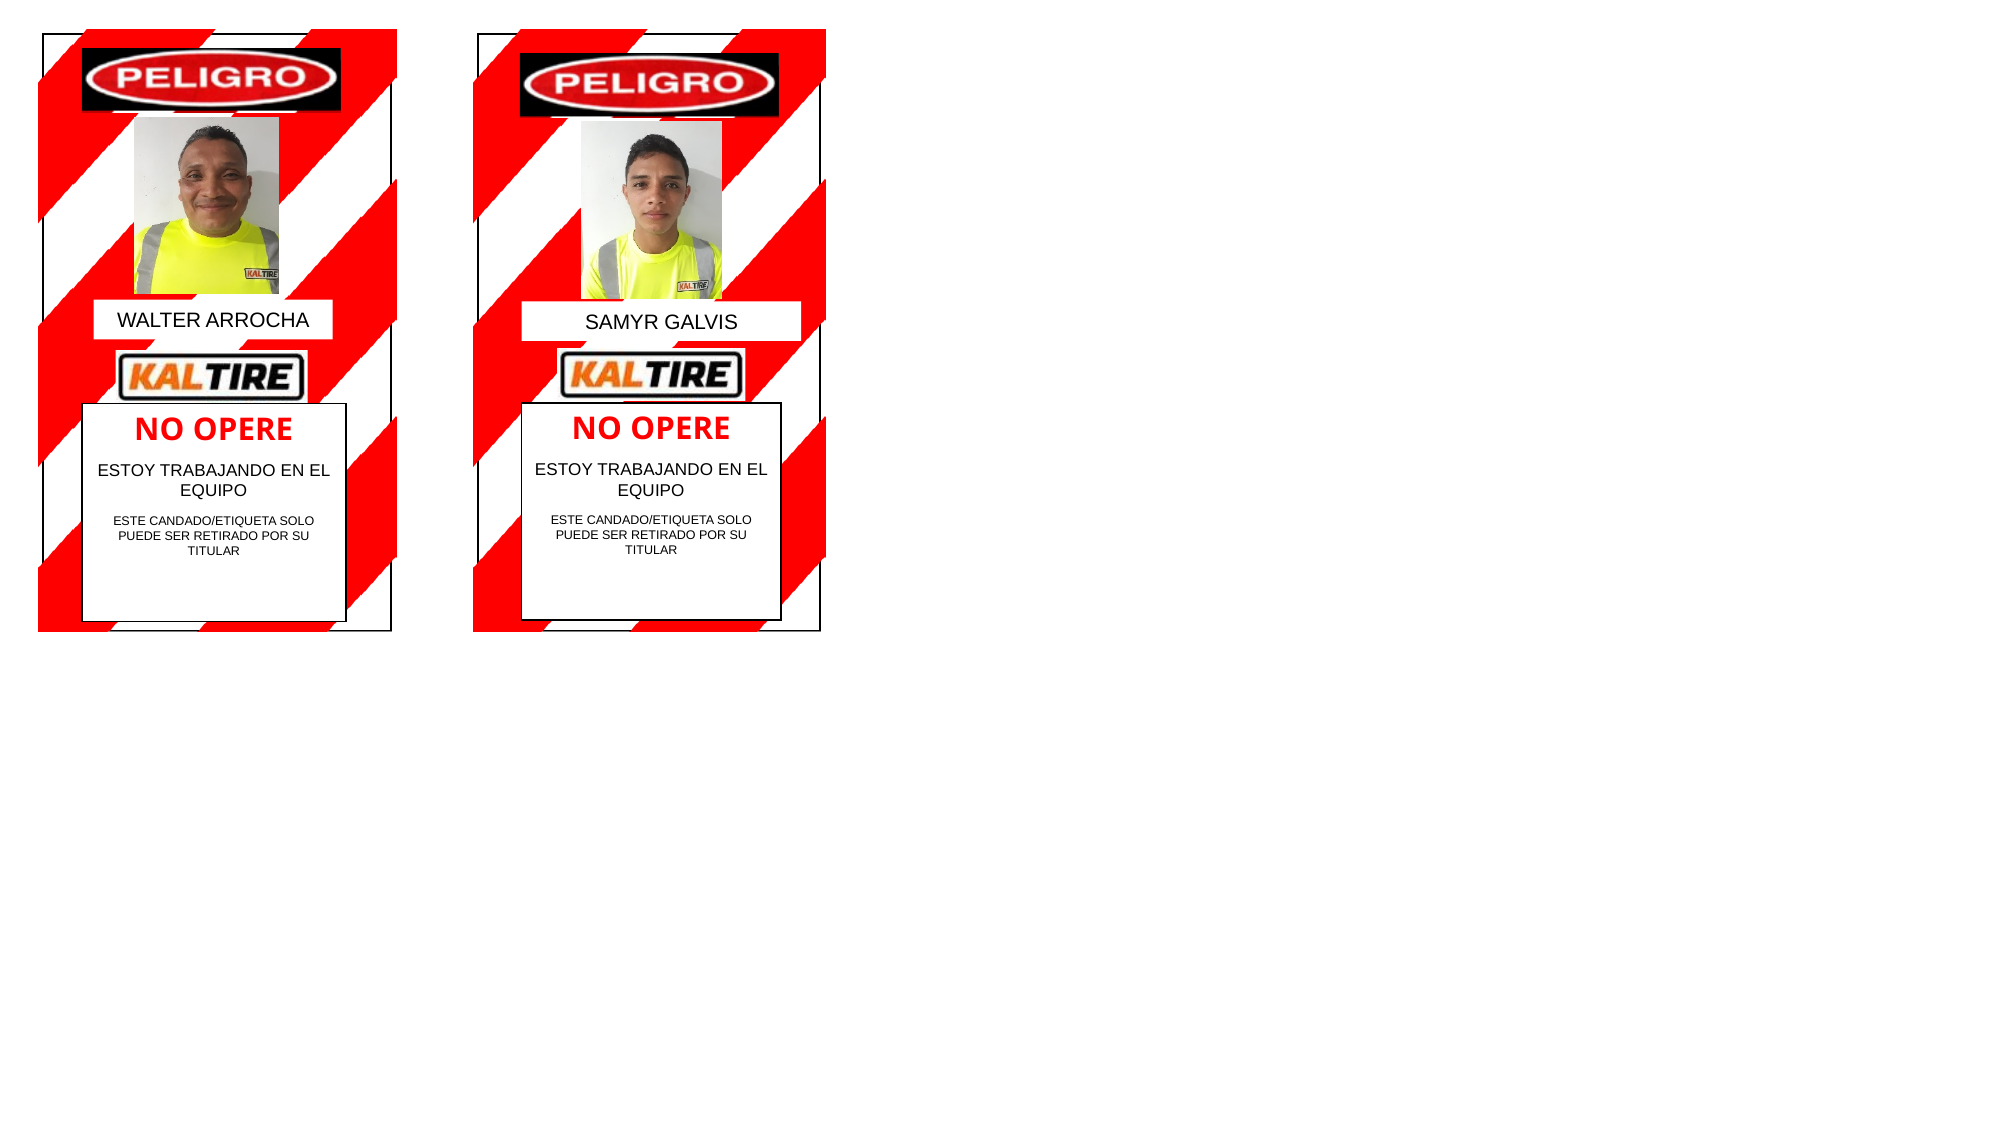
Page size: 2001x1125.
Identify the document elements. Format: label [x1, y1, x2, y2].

text_box [38, 29, 826, 632]
